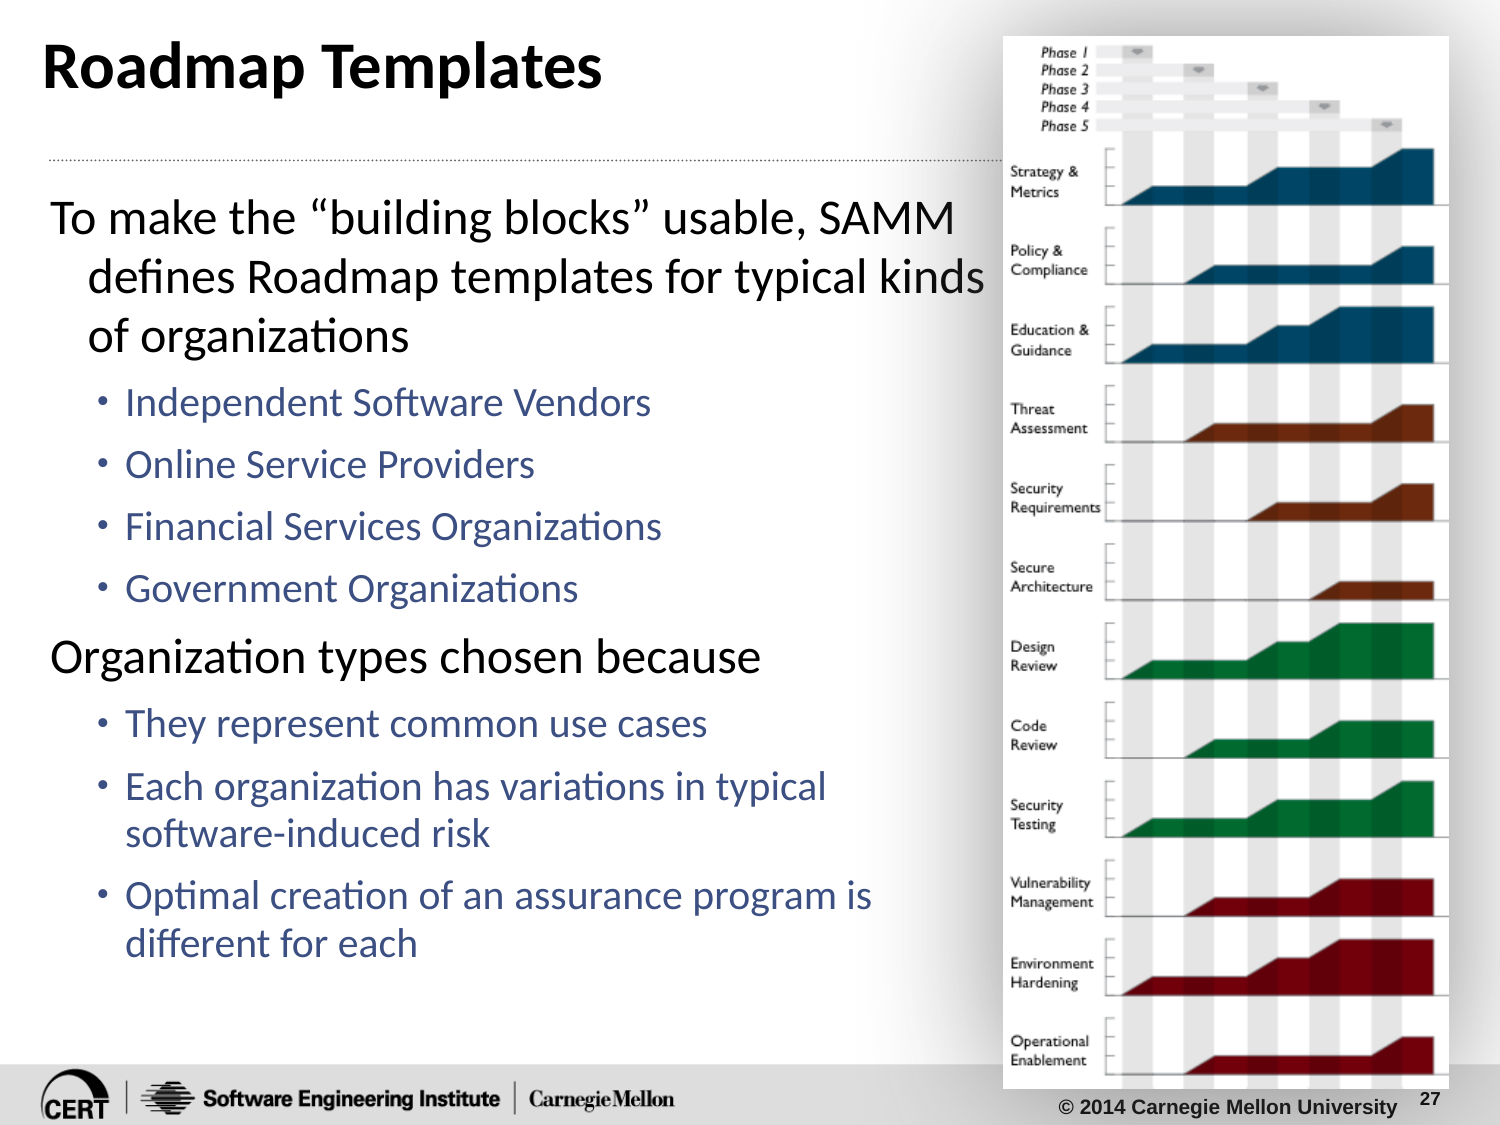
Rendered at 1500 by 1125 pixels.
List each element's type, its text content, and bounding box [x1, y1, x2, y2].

picture [24, 1065, 688, 1125]
title Roadmap Templates [42, 37, 915, 155]
list To make the “building blocks” usable, SAMM defines Roadmap templates for typical kinds of organizations Independent Software Vendors Online Service Providers Financial Services Organizations Government Organizations Organization types chosen because They represent common use cases Each organization has variations in typical software-induced risk Optimal creation of an assurance program is different for each [49, 187, 897, 1001]
picture [1003, 36, 1449, 1089]
